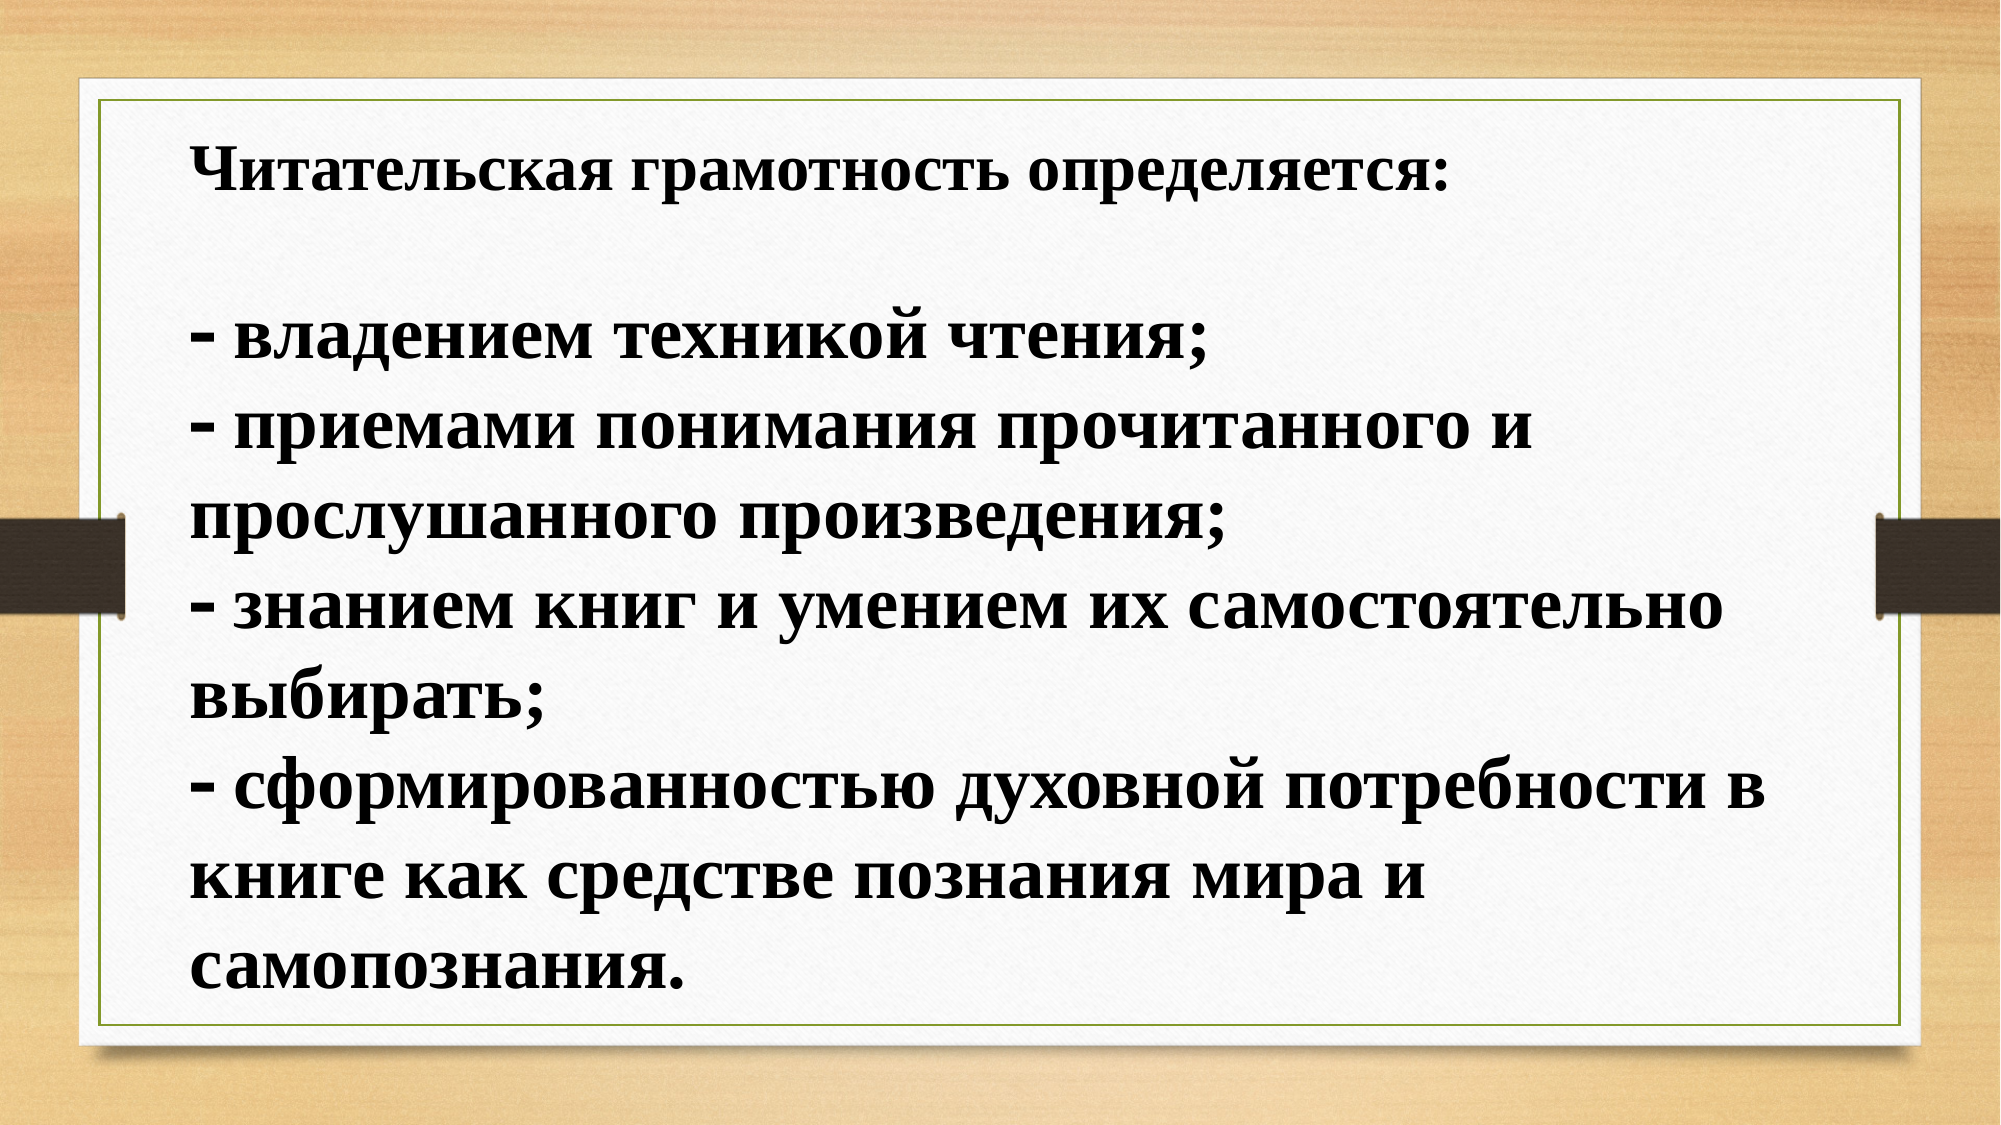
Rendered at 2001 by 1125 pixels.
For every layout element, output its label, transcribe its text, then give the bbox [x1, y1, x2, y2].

picture [0, 0, 2001, 1125]
text_box Читательская грамотность определяется:  владением техникой чтения;  приемами понимания прочитанного и прослушанного произведения;  знанием книг и умением их самостоятельно выбирать;  сформированностью духовной потребности в книге как средстве познания мира и самопознания. [175, 116, 1802, 1012]
